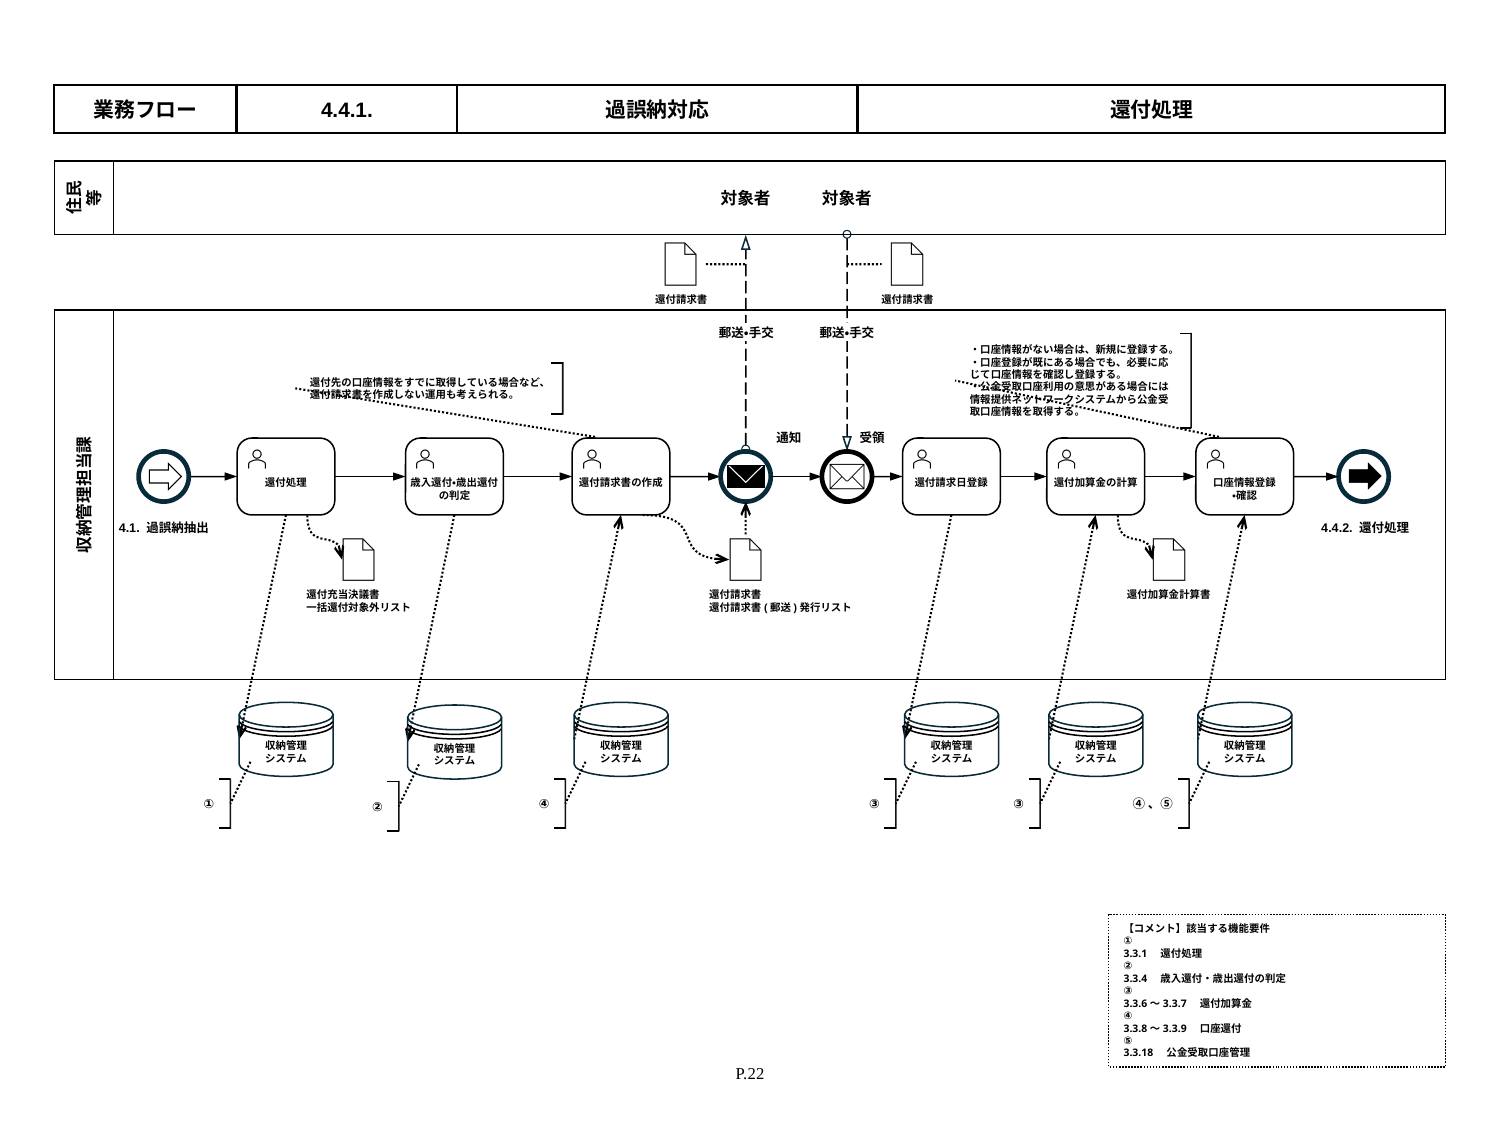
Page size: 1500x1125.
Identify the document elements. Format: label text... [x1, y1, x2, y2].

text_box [1046, 438, 1146, 516]
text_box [53, 160, 1447, 236]
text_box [954, 333, 1220, 438]
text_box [936, 761, 1061, 829]
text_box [573, 701, 669, 777]
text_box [903, 701, 1000, 777]
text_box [1338, 450, 1390, 503]
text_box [599, 238, 763, 324]
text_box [294, 362, 596, 438]
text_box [294, 763, 420, 832]
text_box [791, 761, 917, 829]
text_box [53, 309, 1447, 681]
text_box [138, 450, 190, 503]
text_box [461, 761, 587, 829]
text_box 【コメント】該当する機能要件 ① 3.3.1 還付処理 ② 3.3.4 歳入還付・歳出還付の判定 ③ 3.3.6～3.3.7 還付加算金 ④ 3.3.8～3.3.9 口座還付 ⑤ 3.3.18 公金受取口座管理 [1107, 913, 1447, 1069]
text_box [236, 437, 336, 516]
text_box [291, 514, 395, 628]
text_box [406, 704, 503, 780]
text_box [571, 437, 671, 516]
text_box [1195, 437, 1295, 516]
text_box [902, 437, 1001, 516]
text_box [720, 450, 772, 503]
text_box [821, 450, 873, 503]
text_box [1047, 701, 1144, 777]
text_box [126, 761, 251, 829]
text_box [1085, 761, 1210, 829]
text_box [1196, 701, 1293, 777]
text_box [238, 701, 334, 777]
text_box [53, 84, 1447, 134]
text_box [641, 514, 797, 628]
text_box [404, 438, 504, 516]
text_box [825, 238, 990, 324]
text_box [1117, 514, 1221, 628]
slide_number P.22 [581, 1042, 919, 1103]
